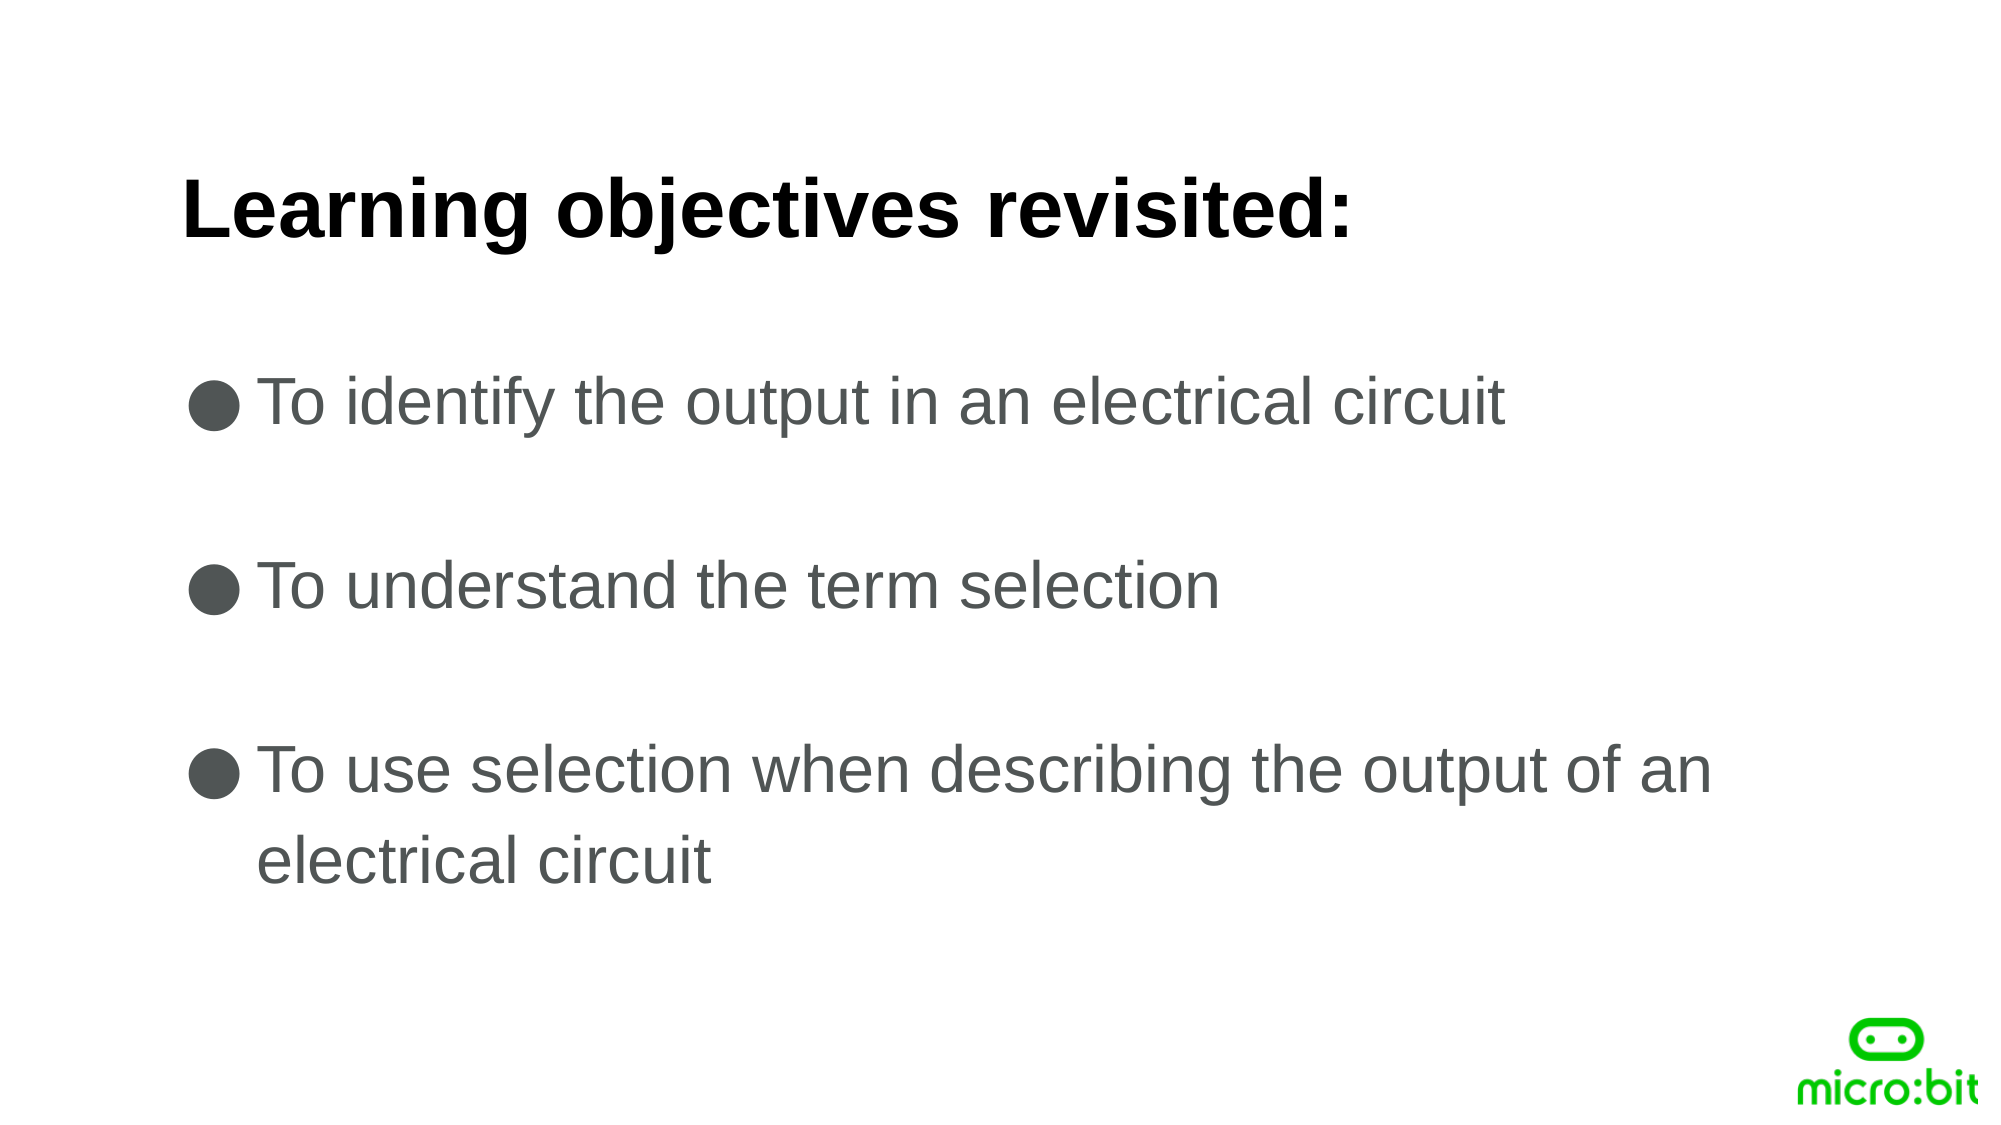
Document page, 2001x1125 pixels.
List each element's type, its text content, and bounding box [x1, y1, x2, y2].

picture [1797, 1017, 1978, 1106]
text_box Learning objectives revisited: To identify the output in an electrical circuit To understand the term selection To use selection when describing the output of an electrical circuit [166, 60, 1918, 884]
